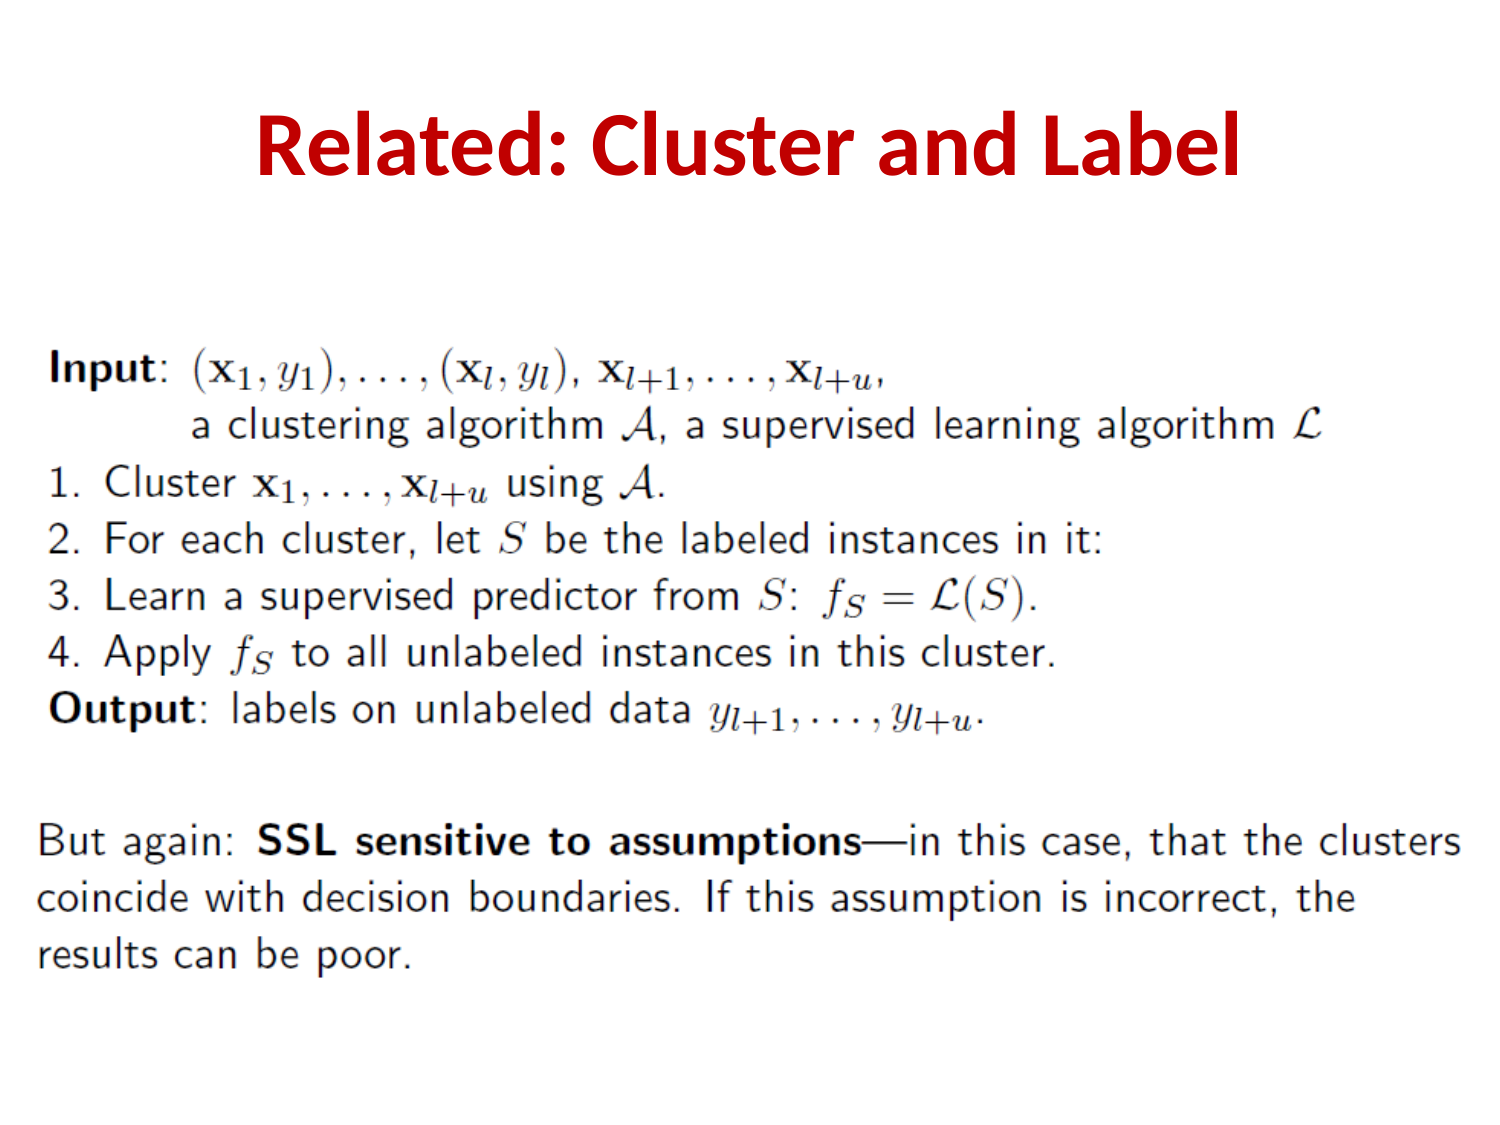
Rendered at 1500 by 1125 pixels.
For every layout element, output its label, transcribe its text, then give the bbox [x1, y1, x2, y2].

picture [12, 787, 1490, 1013]
title Related: Cluster and Label [75, 45, 1425, 233]
picture [22, 312, 1500, 776]
